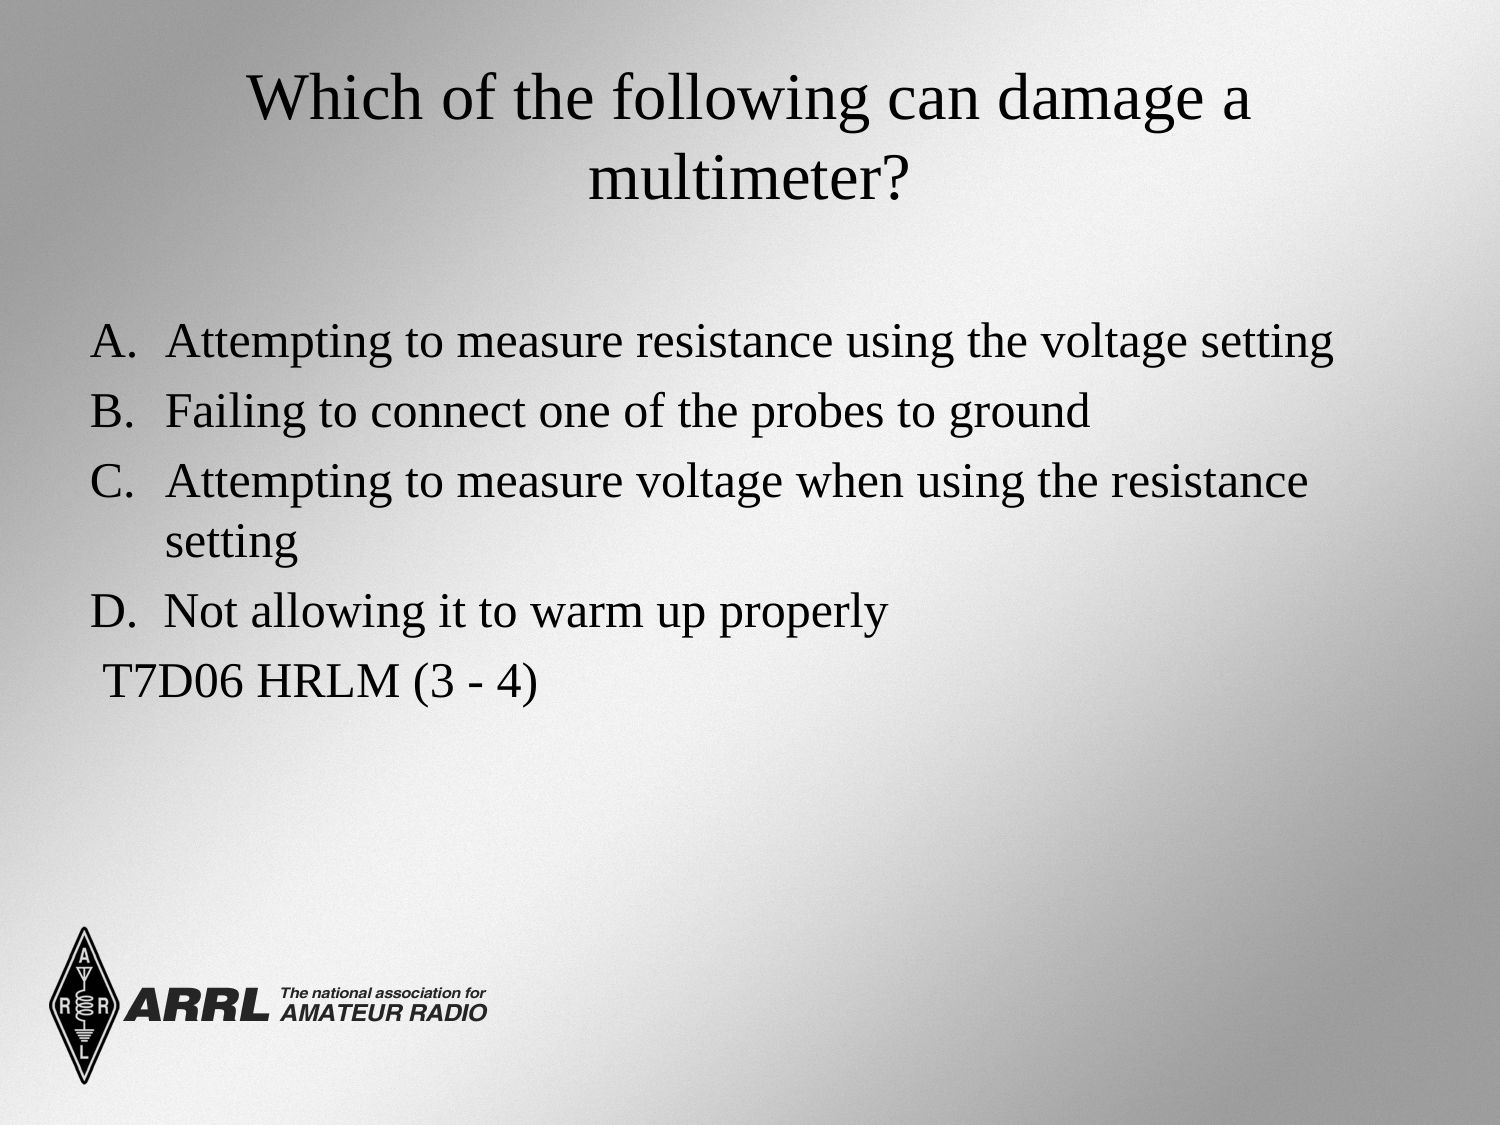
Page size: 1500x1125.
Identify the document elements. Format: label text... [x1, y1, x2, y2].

title Which of the following can damage a multimeter? [75, 45, 1425, 233]
picture [0, 0, 1500, 1125]
list Attempting to measure resistance using the voltage setting Failing to connect one of the probes to ground Attempting to measure voltage when using the resistance setting D. Not allowing it to warm up properly T7D06 HRLM (3 - 4) [75, 299, 1425, 1005]
